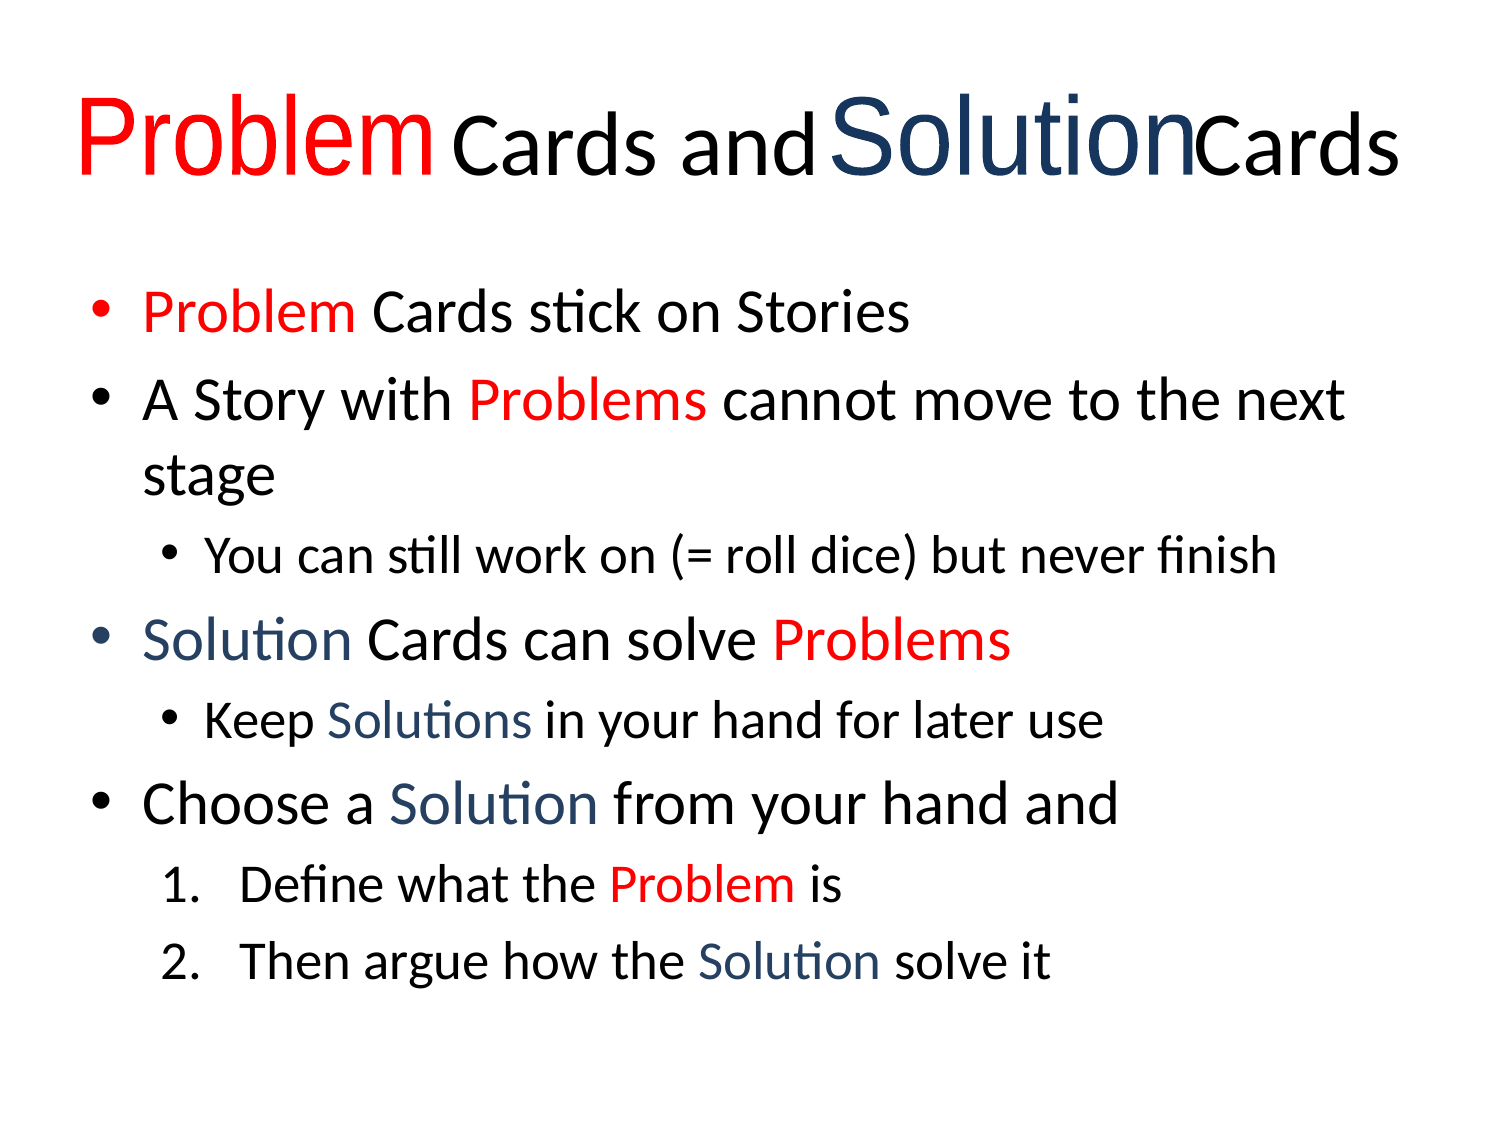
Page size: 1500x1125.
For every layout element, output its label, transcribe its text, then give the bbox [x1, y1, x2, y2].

list Problem Cards stick on Stories A Story with Problems cannot move to the next stage You can still work on (= roll dice) but never finish Solution Cards can solve Problems Keep Solutions in your hand for later use Choose a Solution from your hand and Define what the Problem is Then argue how the Solution solve it [74, 262, 1426, 1006]
title Cards and Cards [74, 44, 1426, 233]
